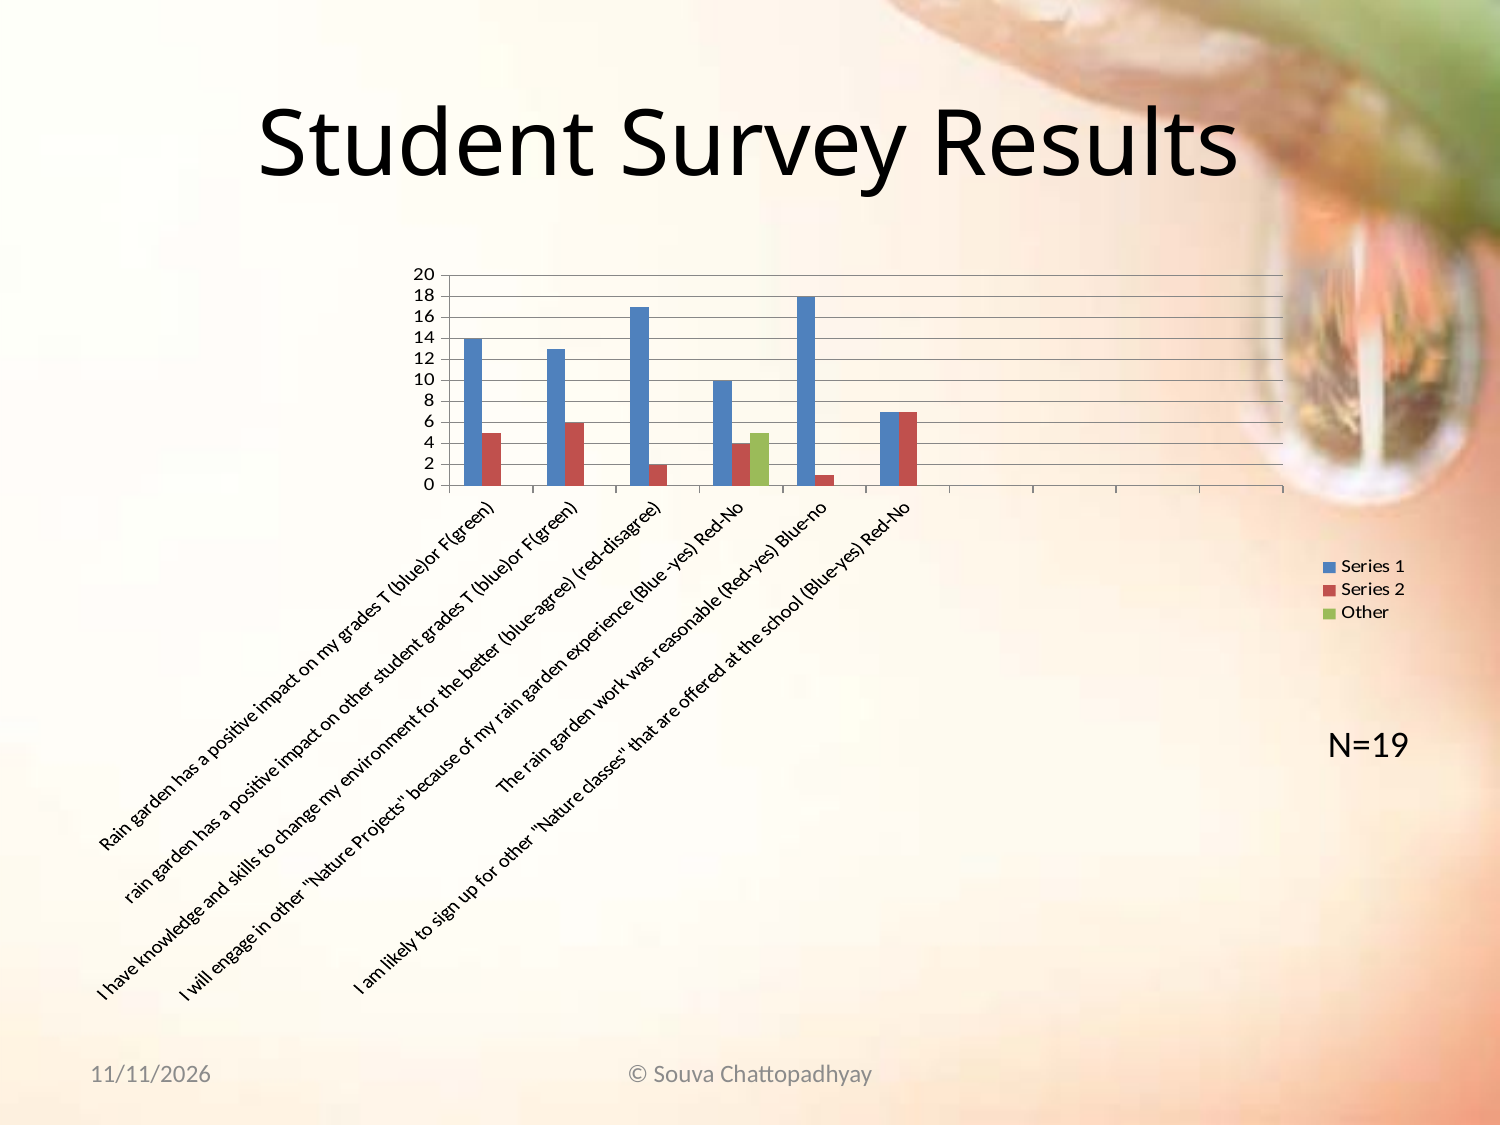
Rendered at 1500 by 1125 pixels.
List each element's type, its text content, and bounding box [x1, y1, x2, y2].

title Student Survey Results [75, 45, 1425, 233]
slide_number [75, 1042, 425, 1103]
chart [74, 262, 1426, 1006]
footer © Souva Chattopadhyay [512, 1042, 988, 1103]
picture [0, 0, 1500, 1125]
